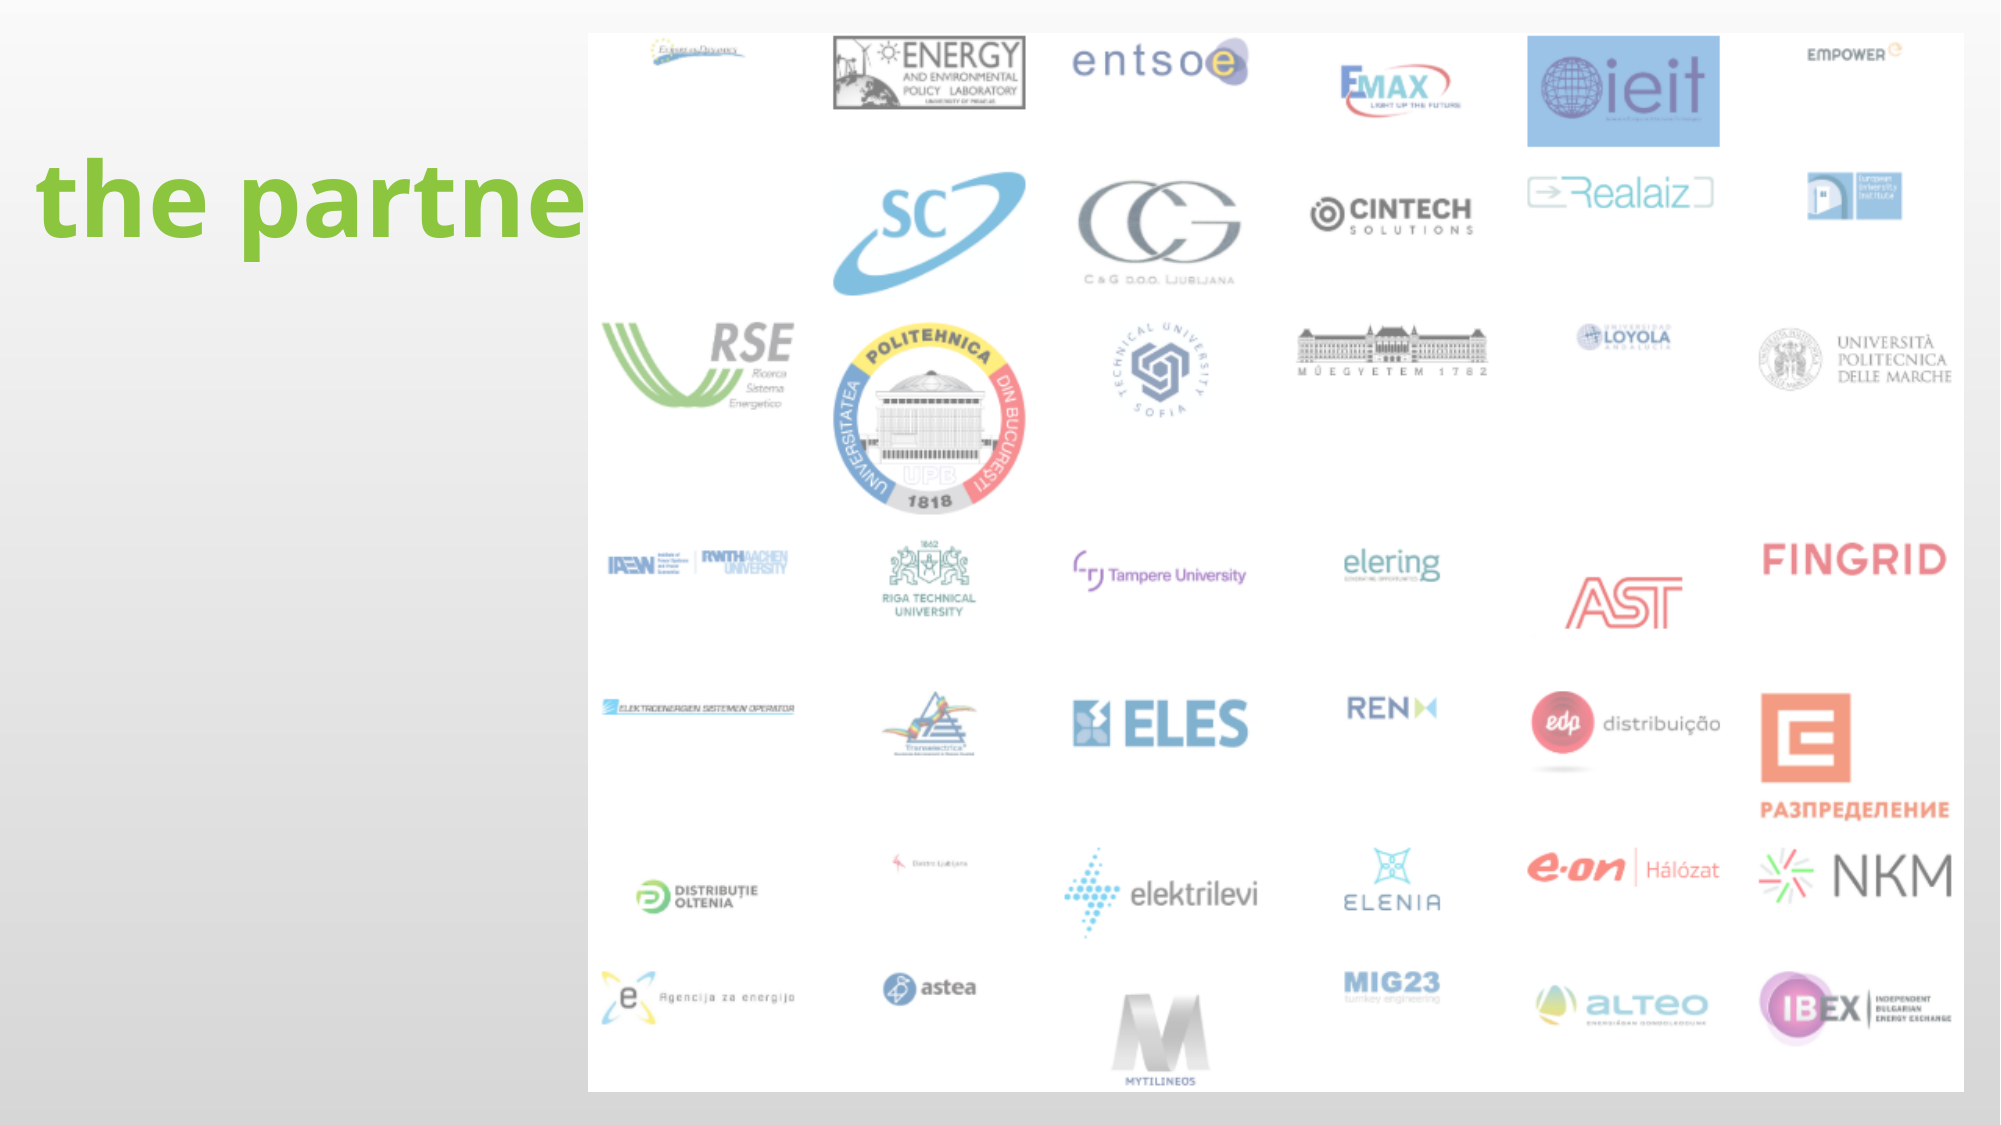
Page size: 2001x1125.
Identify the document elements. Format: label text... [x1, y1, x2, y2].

picture [588, 33, 1964, 1092]
title the partners [19, 94, 588, 313]
